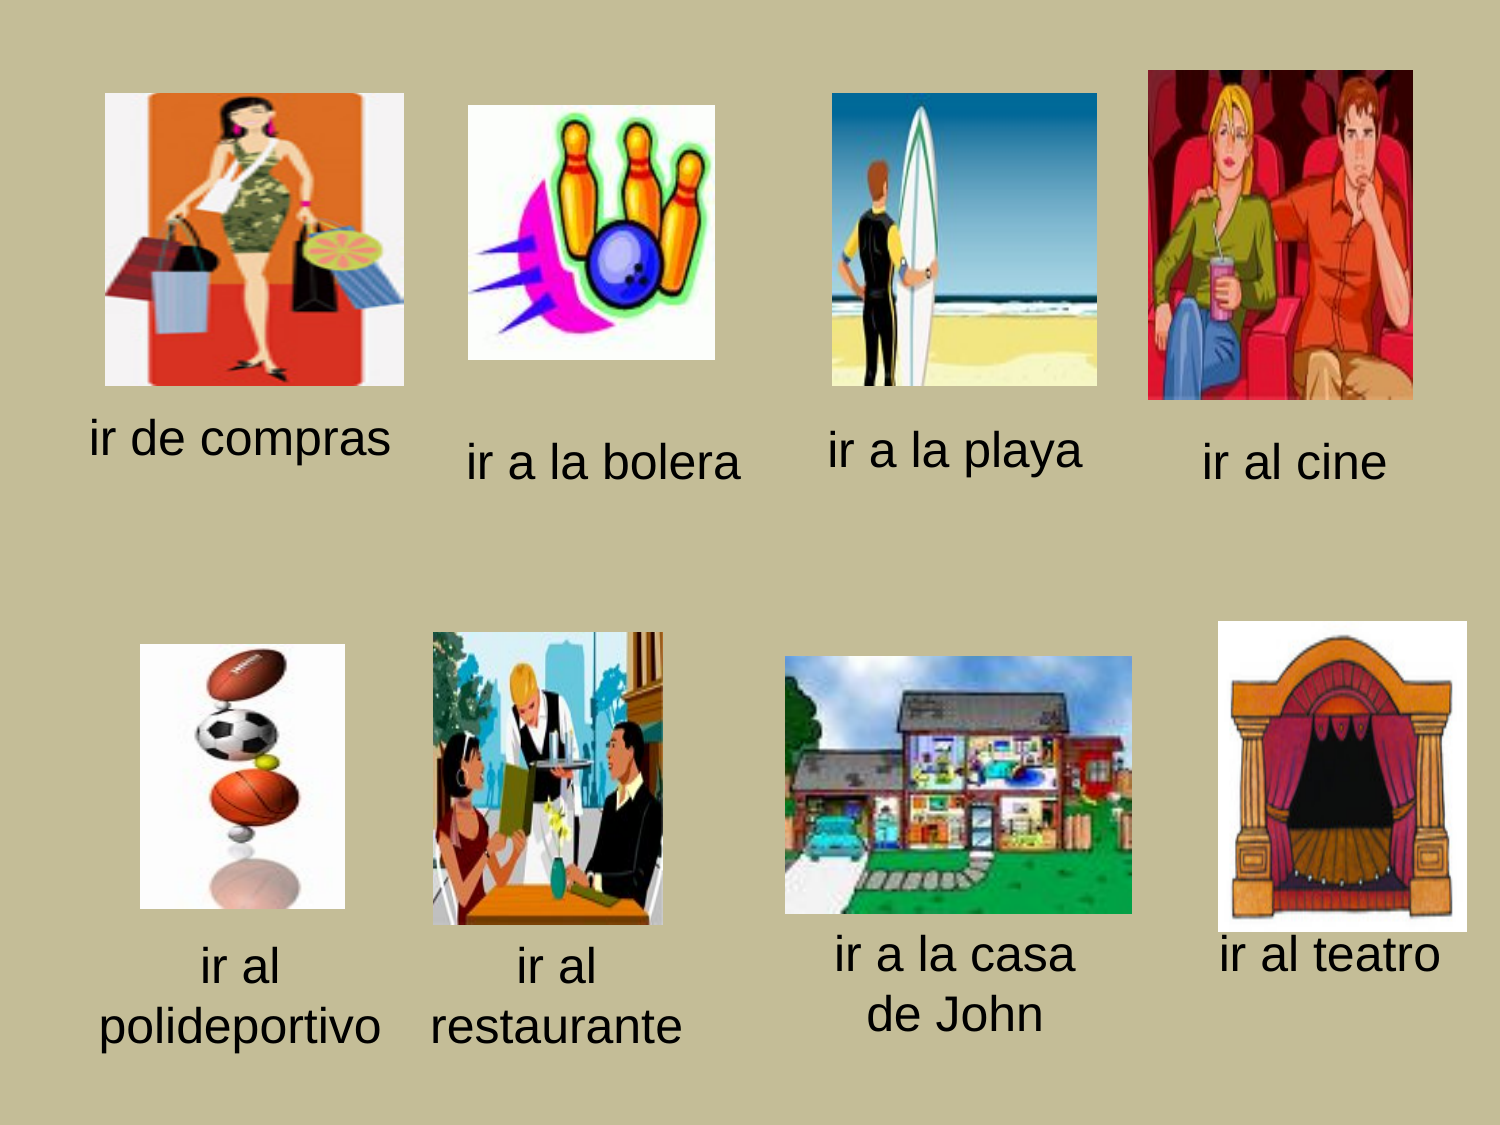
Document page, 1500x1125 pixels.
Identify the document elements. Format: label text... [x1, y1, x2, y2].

picture [105, 93, 404, 386]
picture [784, 655, 1132, 915]
picture [468, 105, 715, 360]
picture [140, 644, 345, 910]
text_box ir de compras [70, 398, 411, 474]
text_box ir a la casa de John [785, 923, 1125, 1049]
text_box ir al teatro [1160, 913, 1500, 989]
text_box ir al cine [1125, 421, 1465, 497]
text_box ir al polideportivo [70, 925, 386, 1061]
picture [1218, 620, 1467, 932]
picture [831, 103, 1097, 386]
picture [1148, 70, 1414, 400]
text_box ir a la playa [785, 410, 1125, 485]
text_box ir a la bolera [433, 421, 774, 497]
text_box ir al restaurante [386, 925, 727, 1061]
picture [433, 632, 663, 925]
